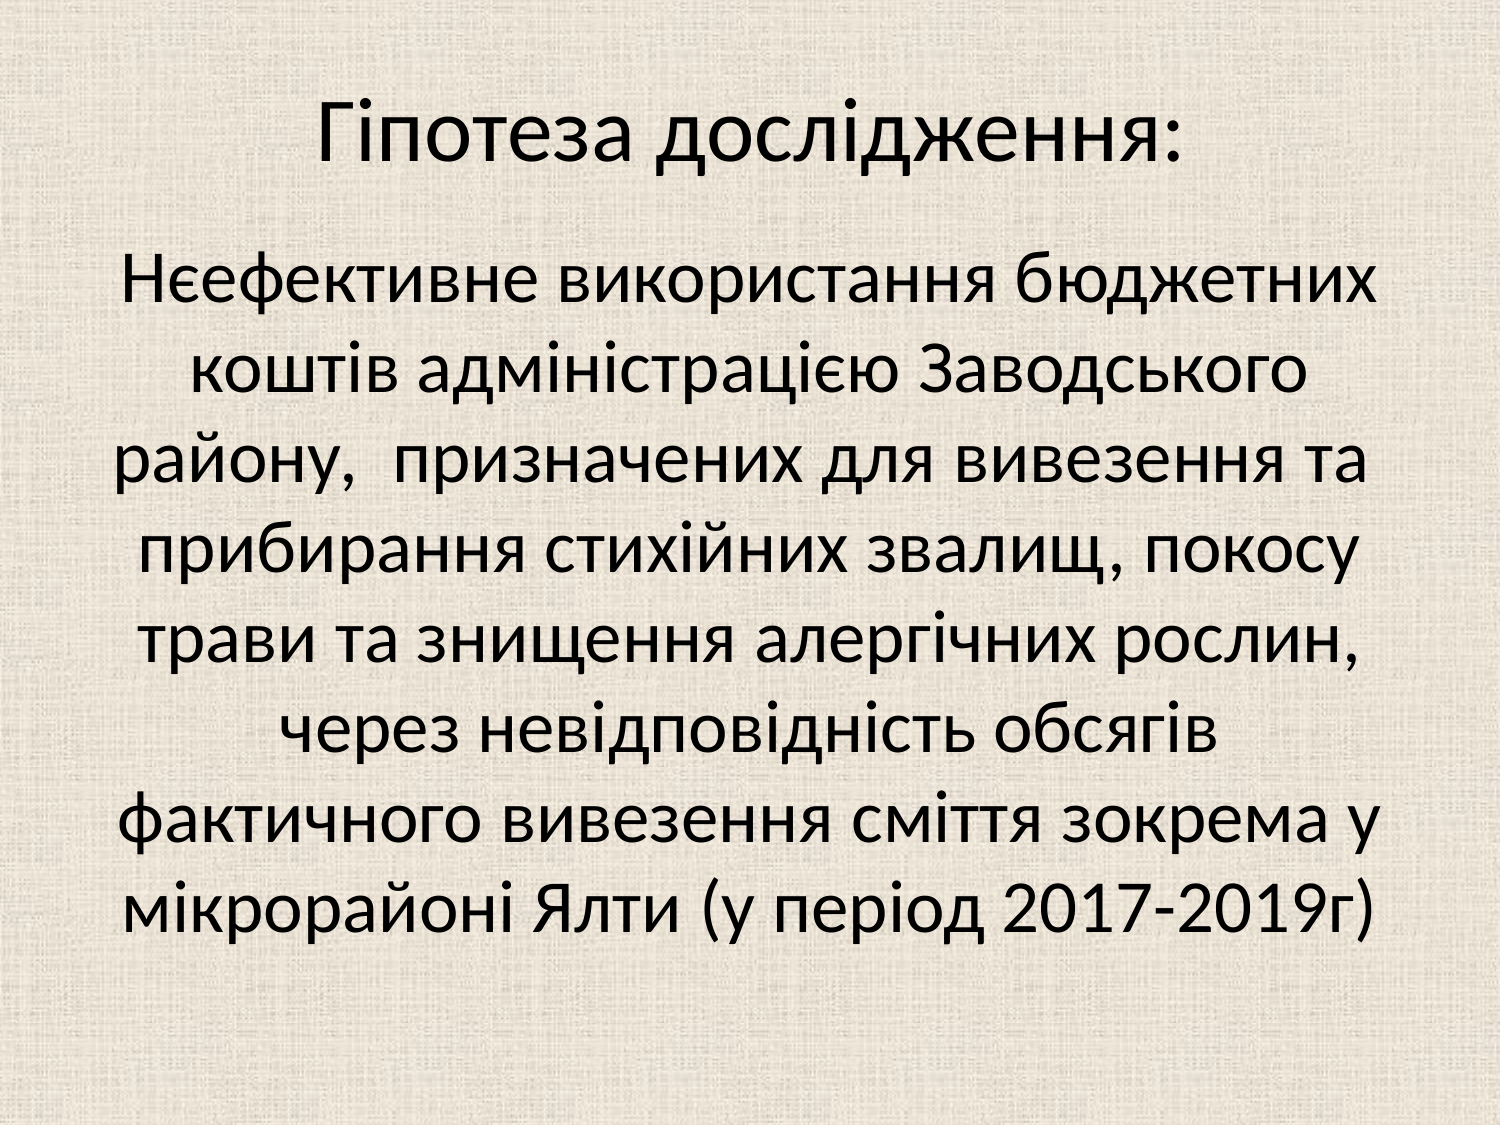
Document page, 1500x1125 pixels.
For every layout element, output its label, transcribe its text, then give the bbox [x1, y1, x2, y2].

list Нєефективне використання бюджетних коштів адміністрацією Заводського району, призначених для вивезення та прибирання стихійних звалищ, покосу трави та знищення алергічних рослин, через невідповідність обсягів фактичного вивезення сміття зокрема у мікрорайоні Ялти (у період 2017-2019г) [75, 219, 1425, 953]
title Гіпотеза дослідження: [76, 30, 1427, 219]
